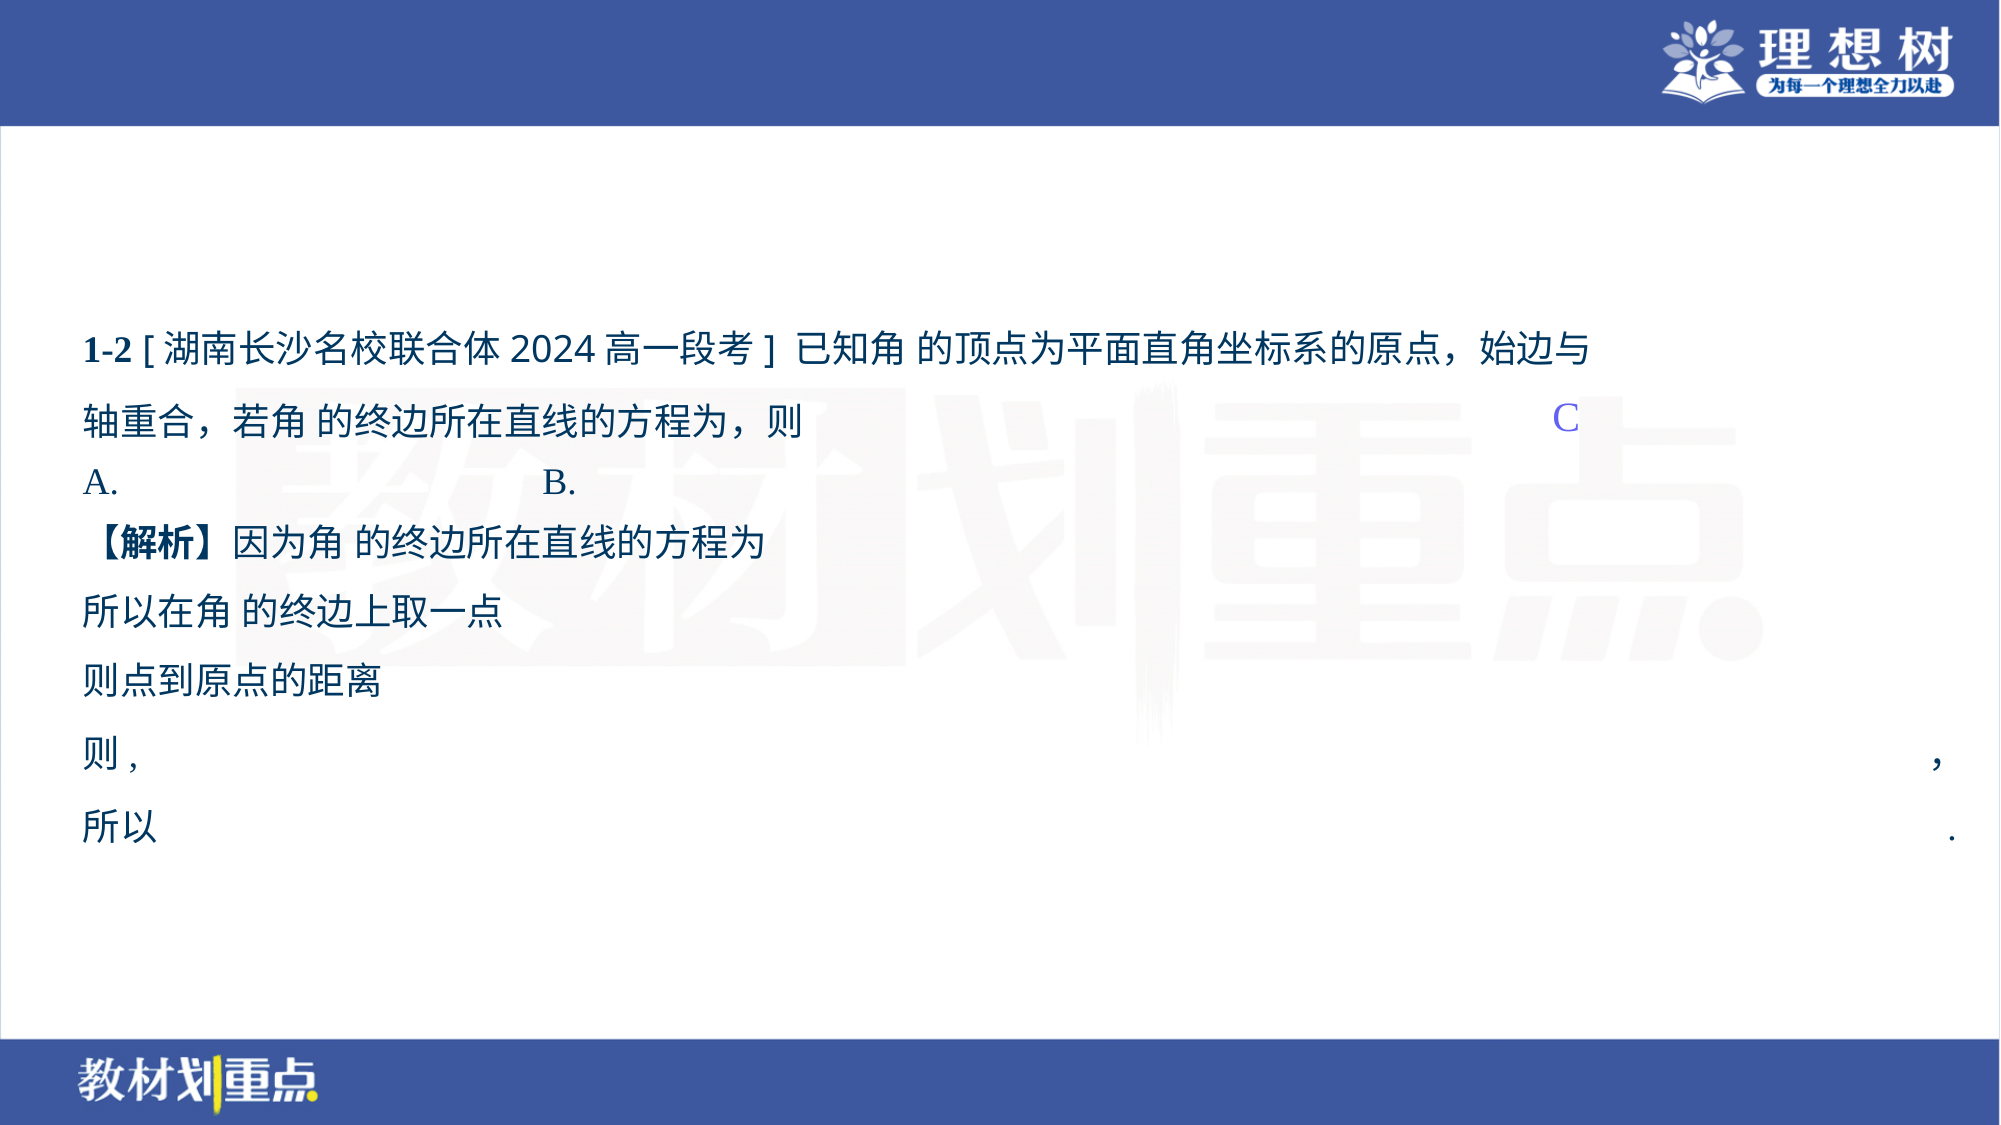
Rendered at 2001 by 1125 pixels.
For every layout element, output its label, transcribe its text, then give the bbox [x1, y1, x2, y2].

text_box C [1537, 387, 1596, 438]
picture [0, 0, 2000, 1125]
